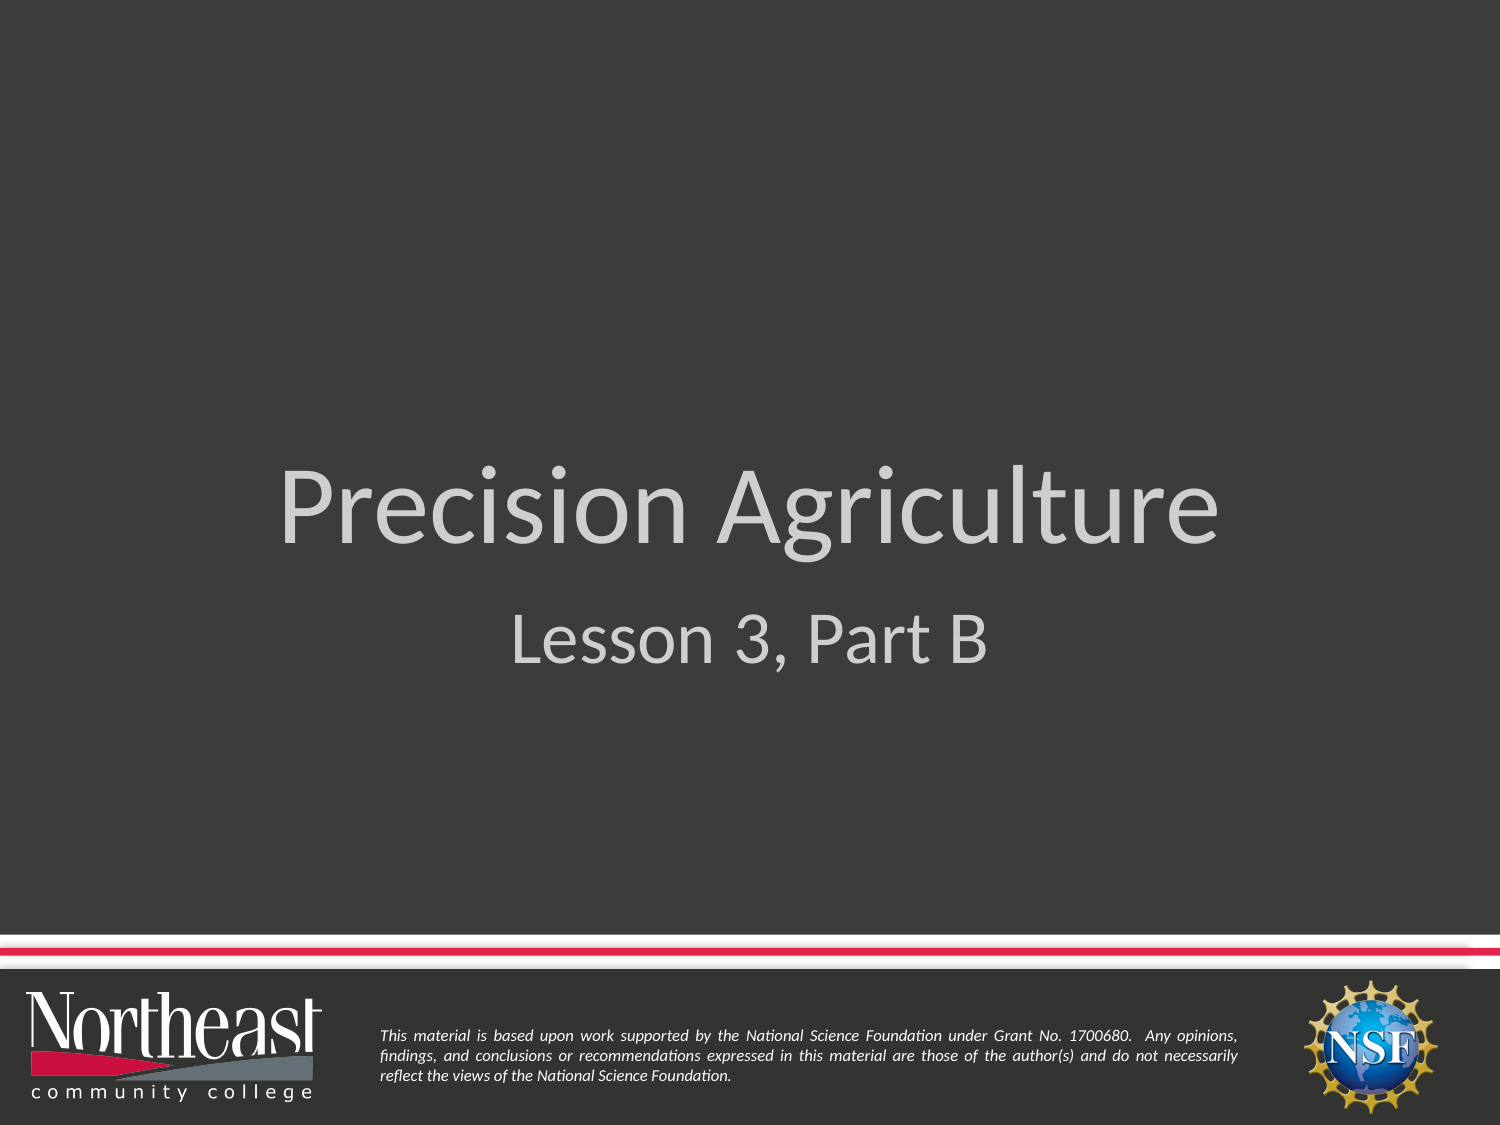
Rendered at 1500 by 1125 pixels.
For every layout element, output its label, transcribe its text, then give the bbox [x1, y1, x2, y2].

title Precision Agriculture [187, 184, 1313, 576]
picture [26, 992, 322, 1102]
picture [1302, 978, 1440, 1116]
subtitle Lesson 3, Part B [187, 590, 1313, 863]
